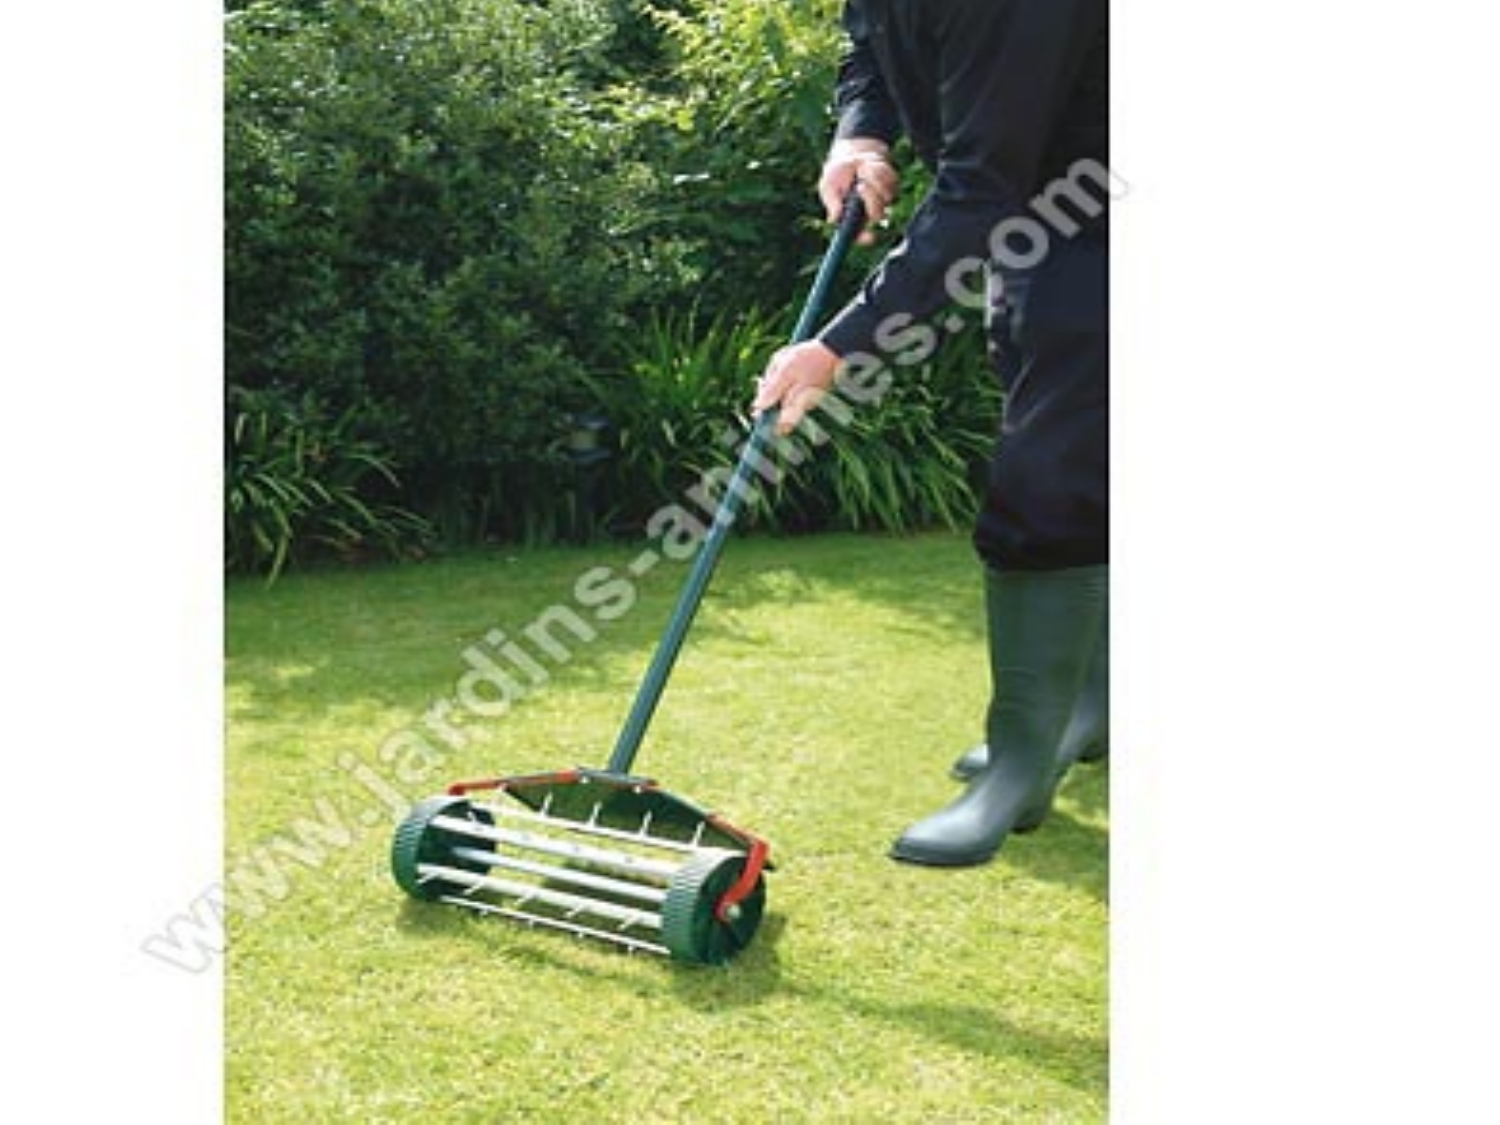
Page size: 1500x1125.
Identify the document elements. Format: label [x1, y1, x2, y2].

picture [0, 0, 1337, 1125]
